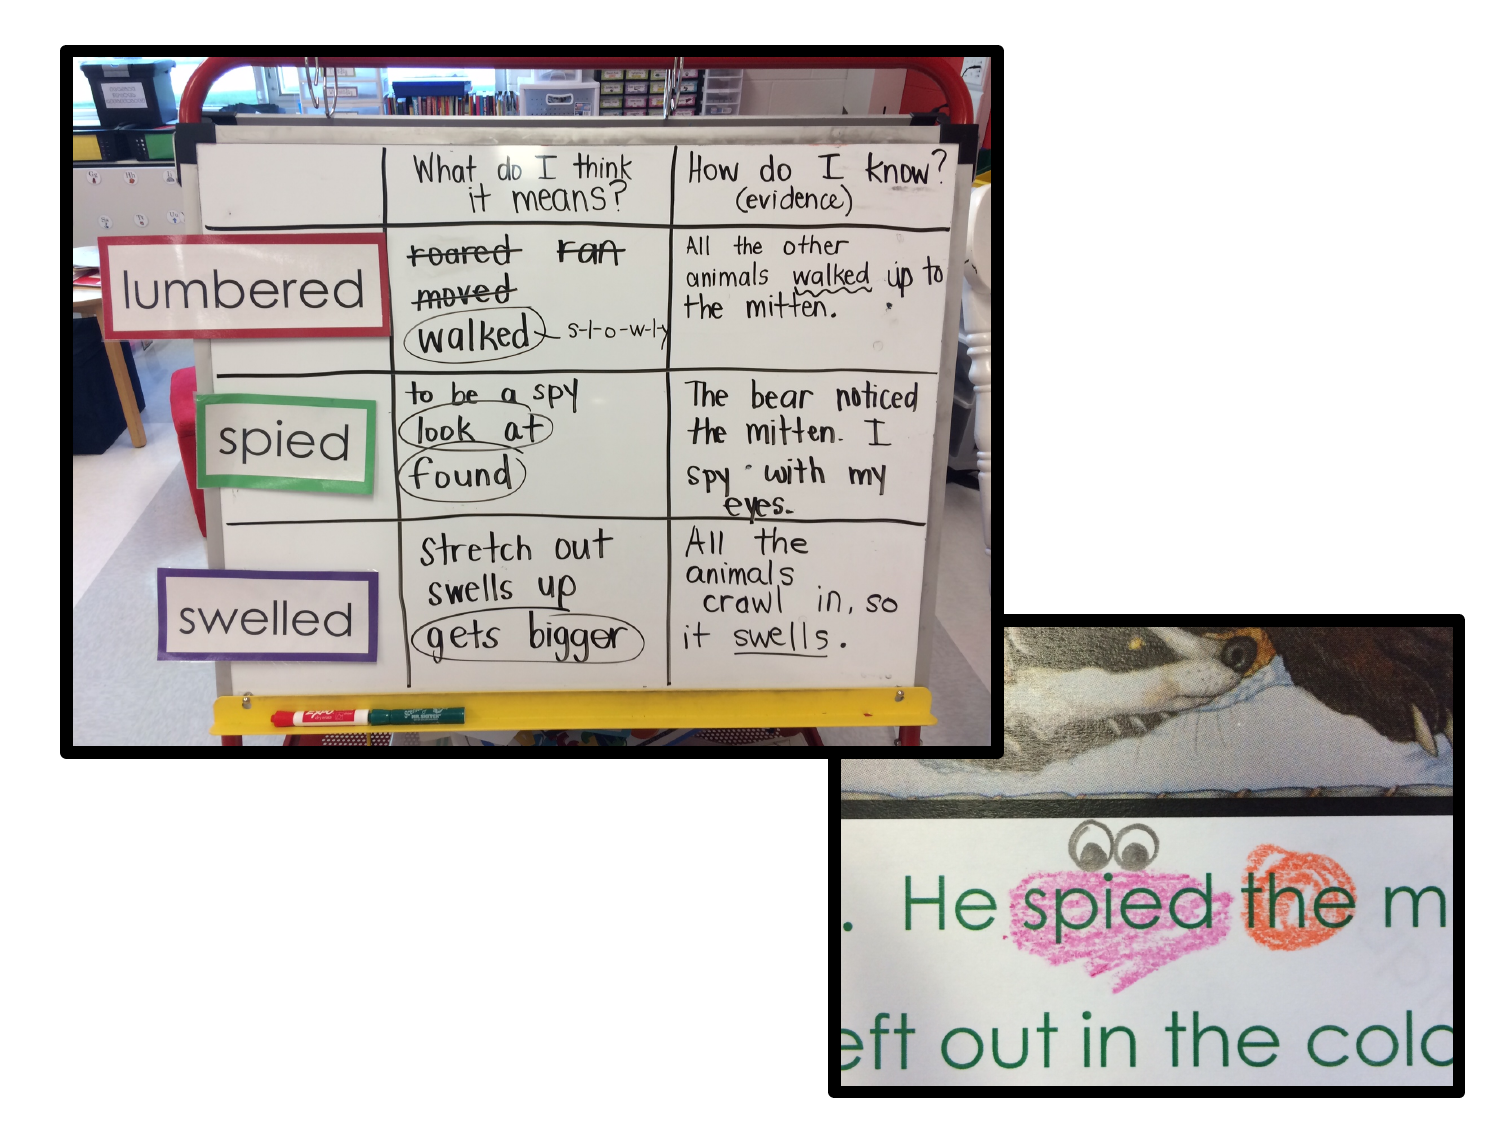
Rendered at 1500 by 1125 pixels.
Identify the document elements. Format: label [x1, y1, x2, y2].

picture [72, 56, 1452, 1125]
